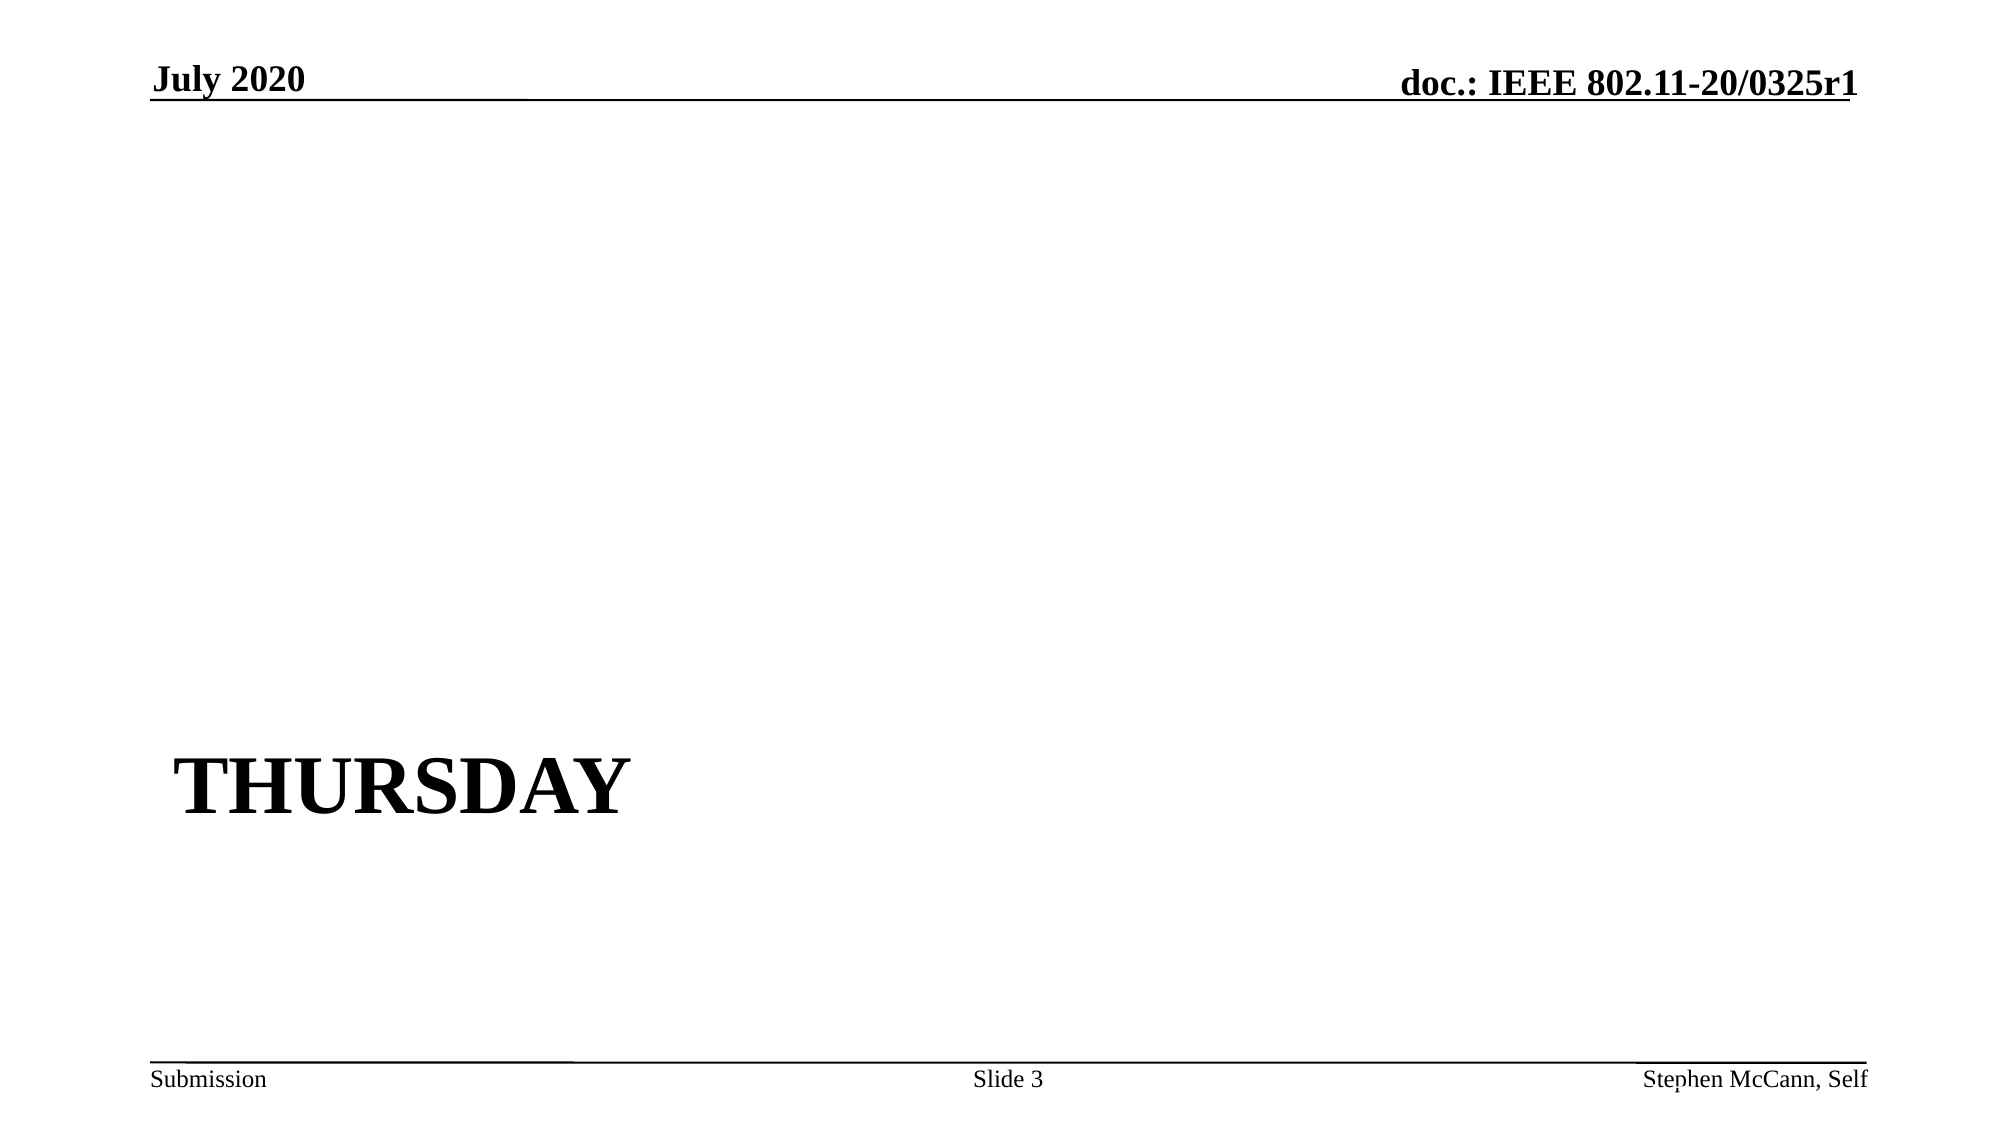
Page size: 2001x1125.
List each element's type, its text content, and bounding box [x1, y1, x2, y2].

footer Stephen McCann, Self [1171, 1061, 1869, 1093]
slide_number Slide 3 [950, 1061, 1067, 1123]
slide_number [152, 54, 563, 100]
title THursday [157, 722, 1859, 947]
